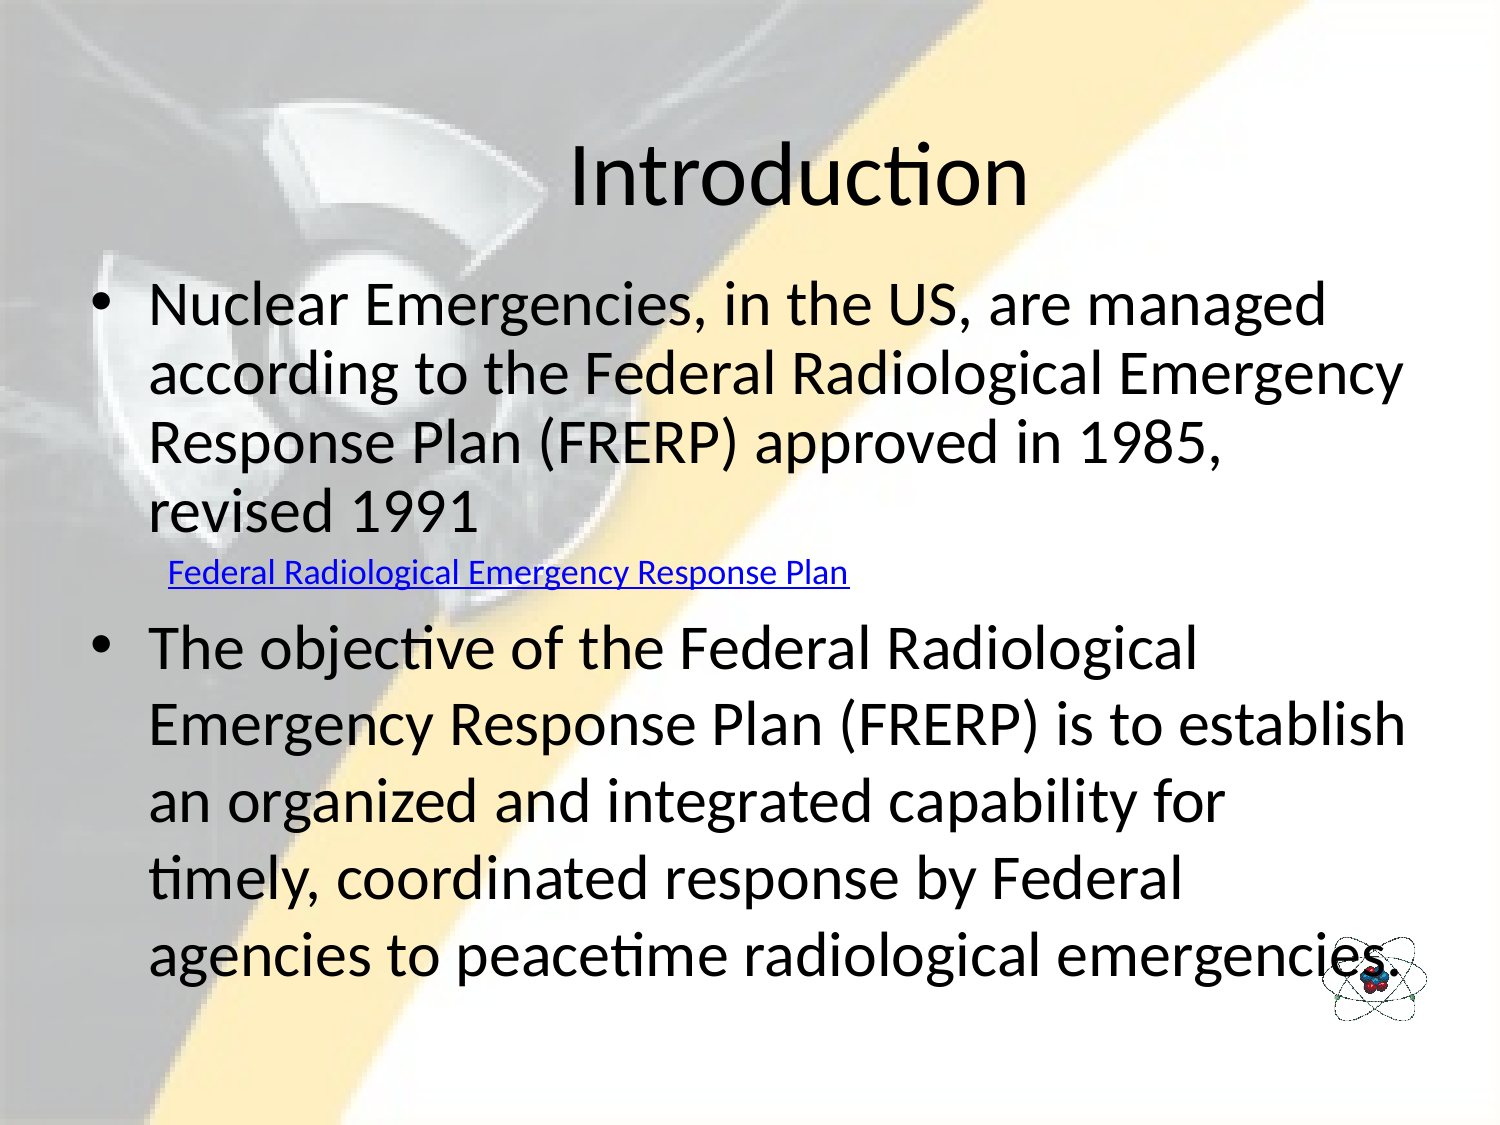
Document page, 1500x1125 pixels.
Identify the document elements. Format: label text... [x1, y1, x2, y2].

picture [1322, 937, 1427, 1021]
title Introduction [162, 75, 1438, 263]
list Nuclear Emergencies, in the US, are managed according to the Federal Radiological Emergency Response Plan (FRERP) approved in 1985, revised 1991 Federal Radiological Emergency Response Plan The objective of the Federal Radiological Emergency Response Plan (FRERP) is to establish an organized and integrated capability for timely, coordinated response by Federal agencies to peacetime radiological emergencies. [75, 262, 1425, 1005]
